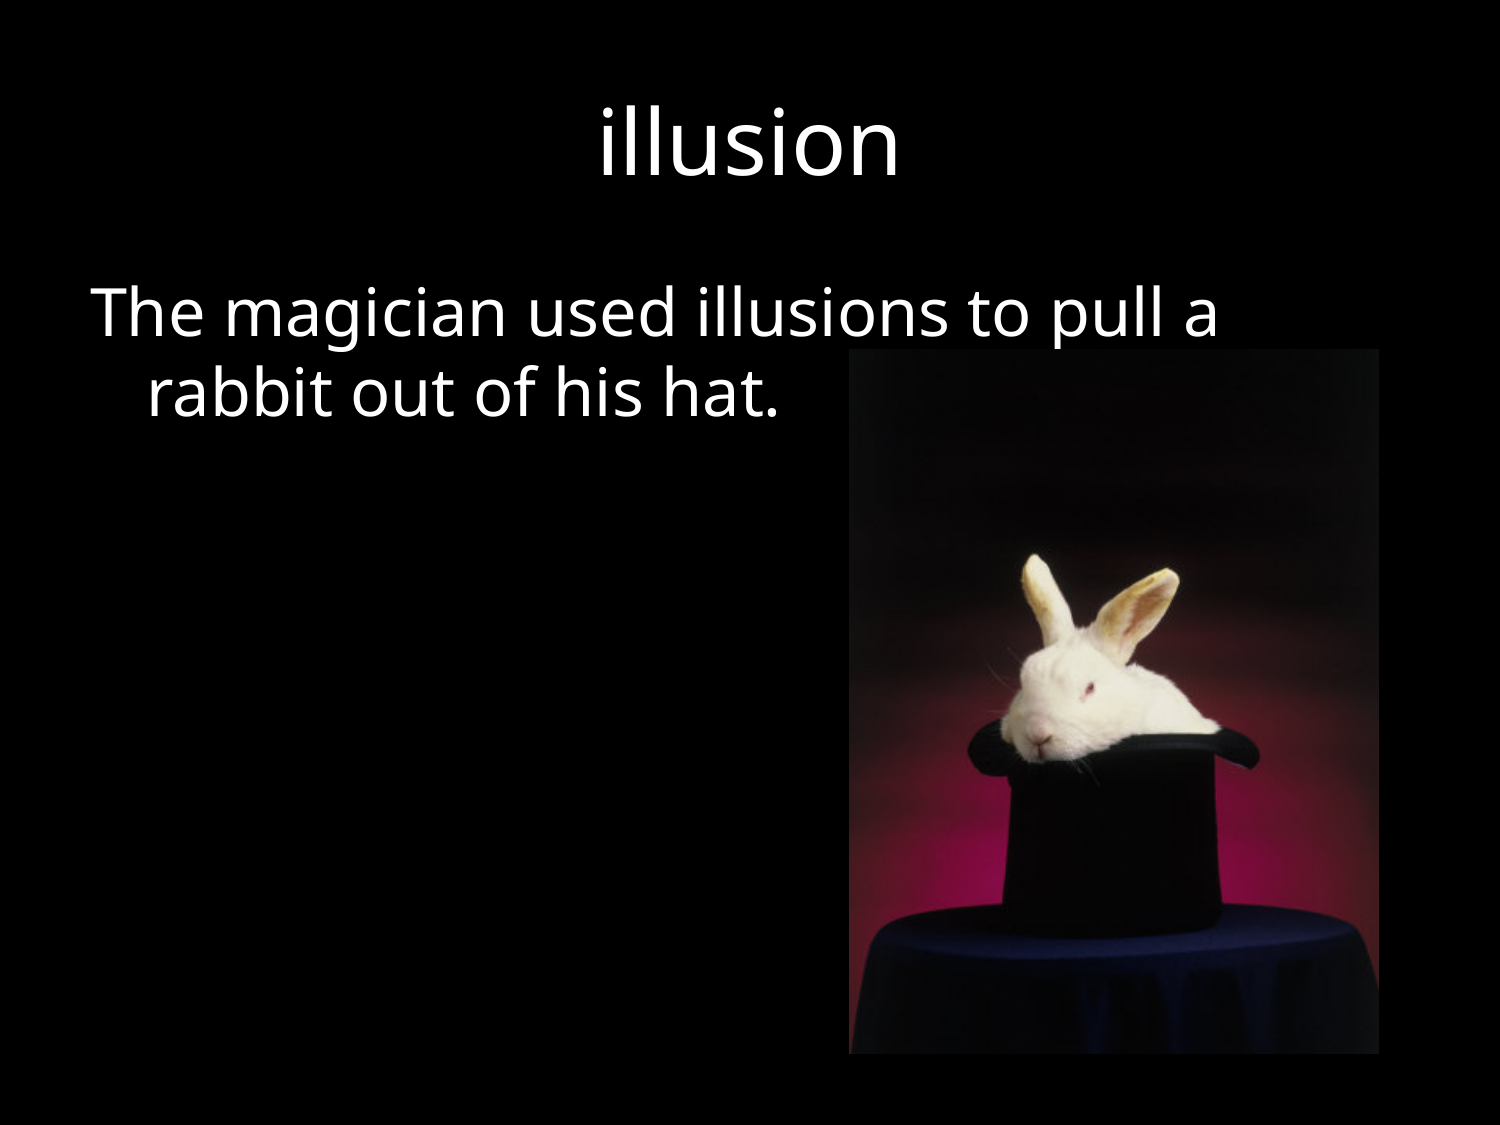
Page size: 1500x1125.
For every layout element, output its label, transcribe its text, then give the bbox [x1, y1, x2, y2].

list The magician used illusions to pull a rabbit out of his hat. [75, 262, 1425, 1005]
picture [849, 349, 1379, 1054]
title illusion [75, 45, 1425, 233]
